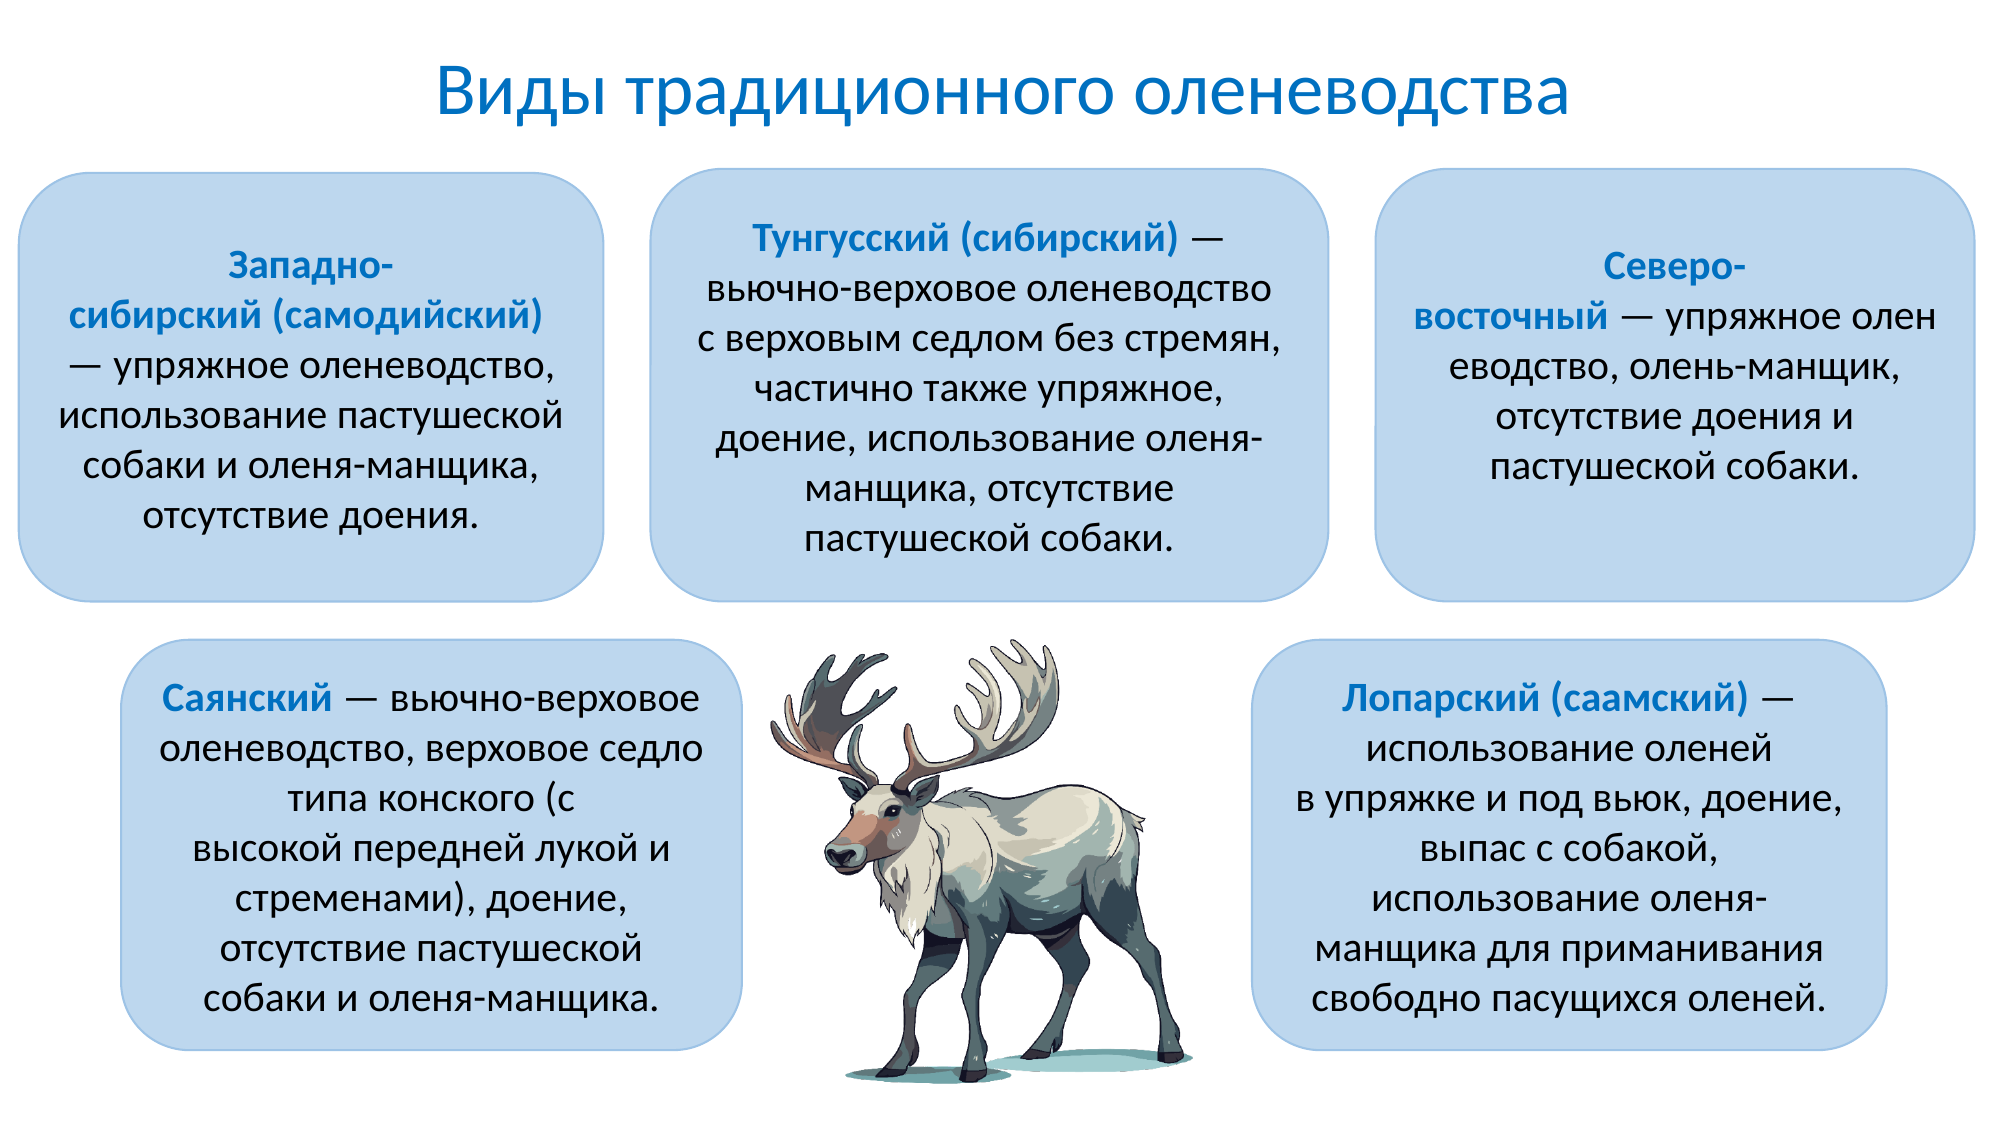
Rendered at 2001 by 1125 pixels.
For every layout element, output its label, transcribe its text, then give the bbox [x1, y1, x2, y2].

list Виды традиционного оленеводства [54, 42, 1953, 140]
text_box Лопарский (саамский) — использование оленей в упряжке и под вьюк, доение, выпас с собакой, использование оленя-манщика для приманивания свободно пасущихся оленей. [1250, 638, 1888, 1052]
text_box Саянский — вьючно-верховое оленеводство, верховое седло типа конского (с высокой передней лукой и стременами), доение, отсутствие пастушеской собаки и оленя-манщика. [120, 638, 741, 1052]
picture [741, 620, 1227, 1107]
text_box Западно-сибирский (самодийский) — упряжное оленеводство, использование пастушеской собаки и оленя-манщика, отсутствие доения. [17, 171, 605, 603]
text_box Тунгусский (сибирский) — вьючно-верховое оленеводство с верховым седлом без стремян, частично также упряжное, доение, использование оленя-манщика, отсутствие пастушеской собаки. [649, 167, 1330, 603]
text_box Северо-восточный — упряжное оленеводство, олень-манщик, отсутствие доения и пастушеской собаки. [1374, 167, 1976, 603]
